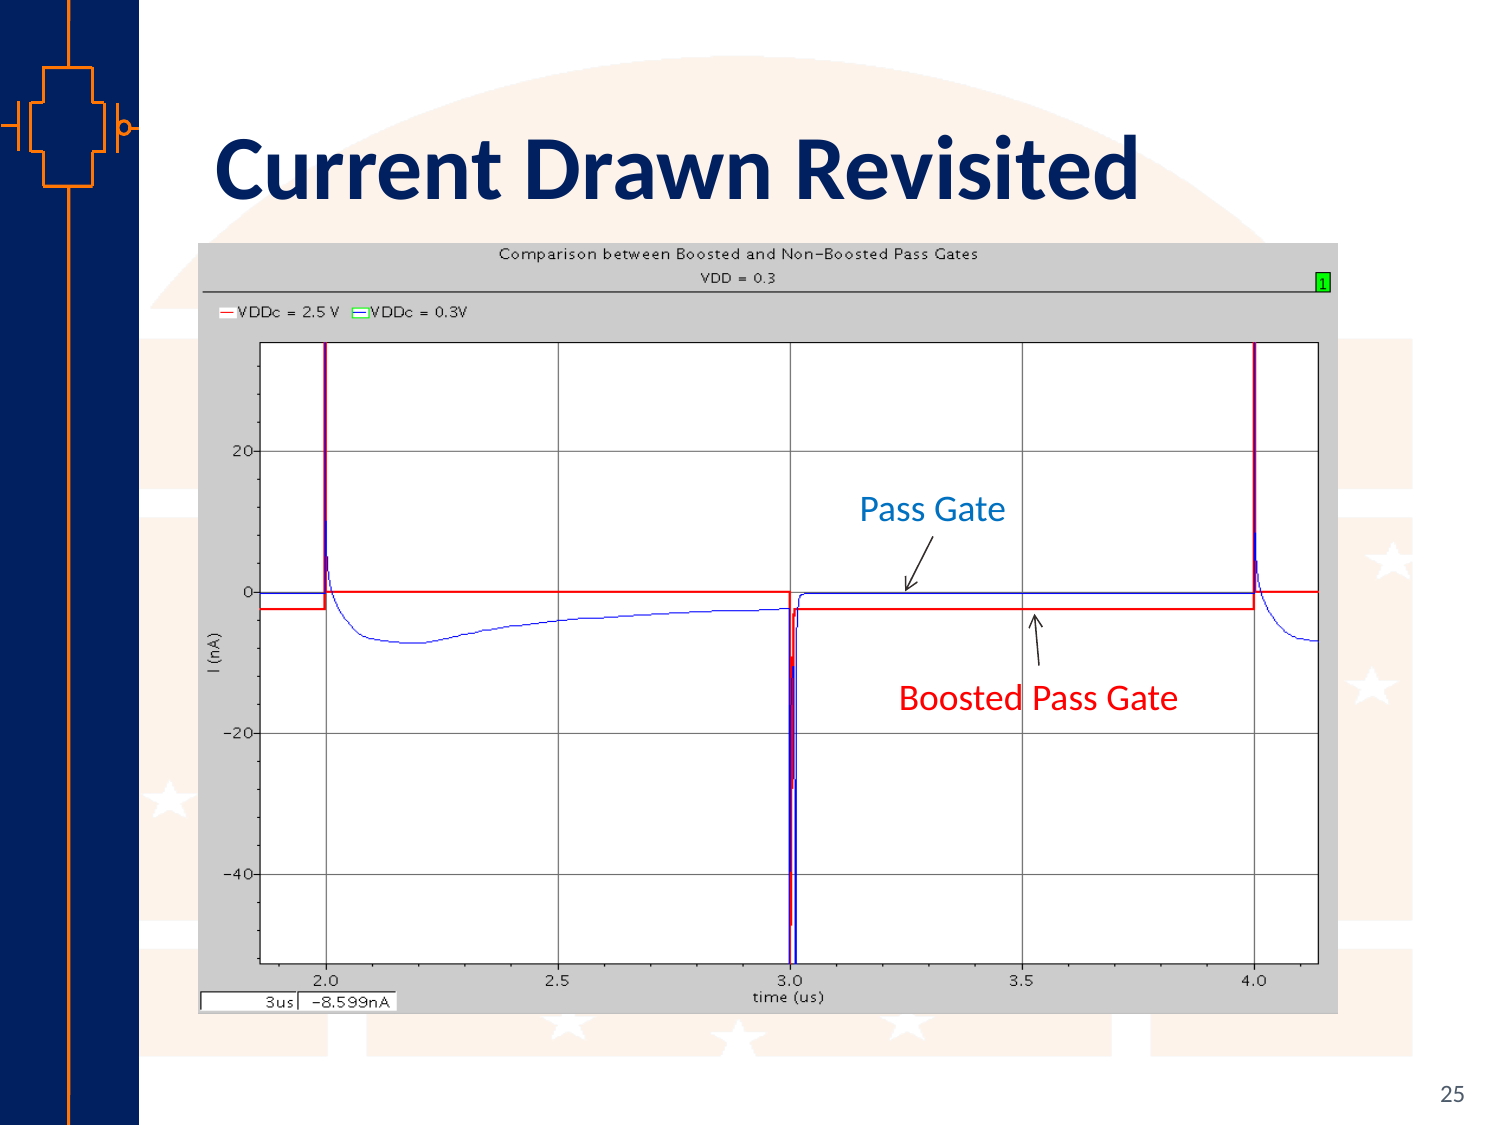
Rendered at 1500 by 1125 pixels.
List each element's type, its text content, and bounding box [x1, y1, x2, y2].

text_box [1034, 613, 1040, 666]
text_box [904, 536, 934, 592]
picture [198, 242, 1339, 1014]
title Current Drawn Revisited [200, 37, 1388, 225]
slide_number 25 [1425, 1062, 1488, 1123]
